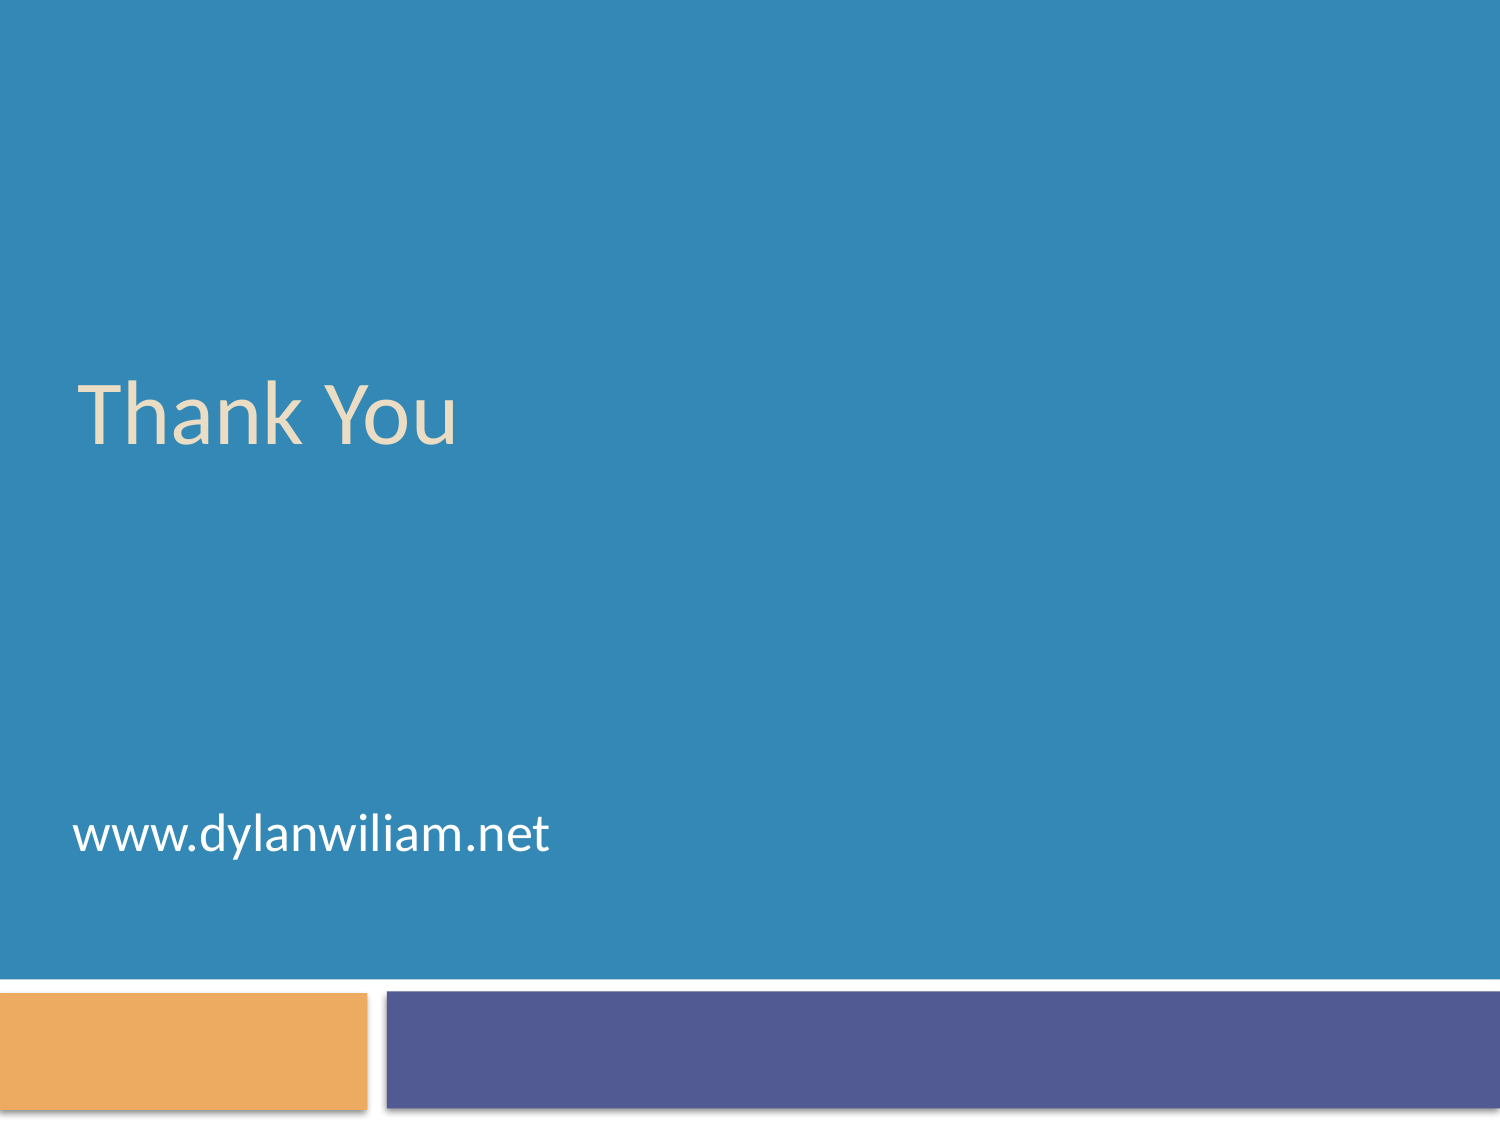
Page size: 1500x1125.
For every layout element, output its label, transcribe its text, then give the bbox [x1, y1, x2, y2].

title Thank You [62, 97, 1446, 718]
subtitle www.dylanwiliam.net [57, 773, 1158, 886]
